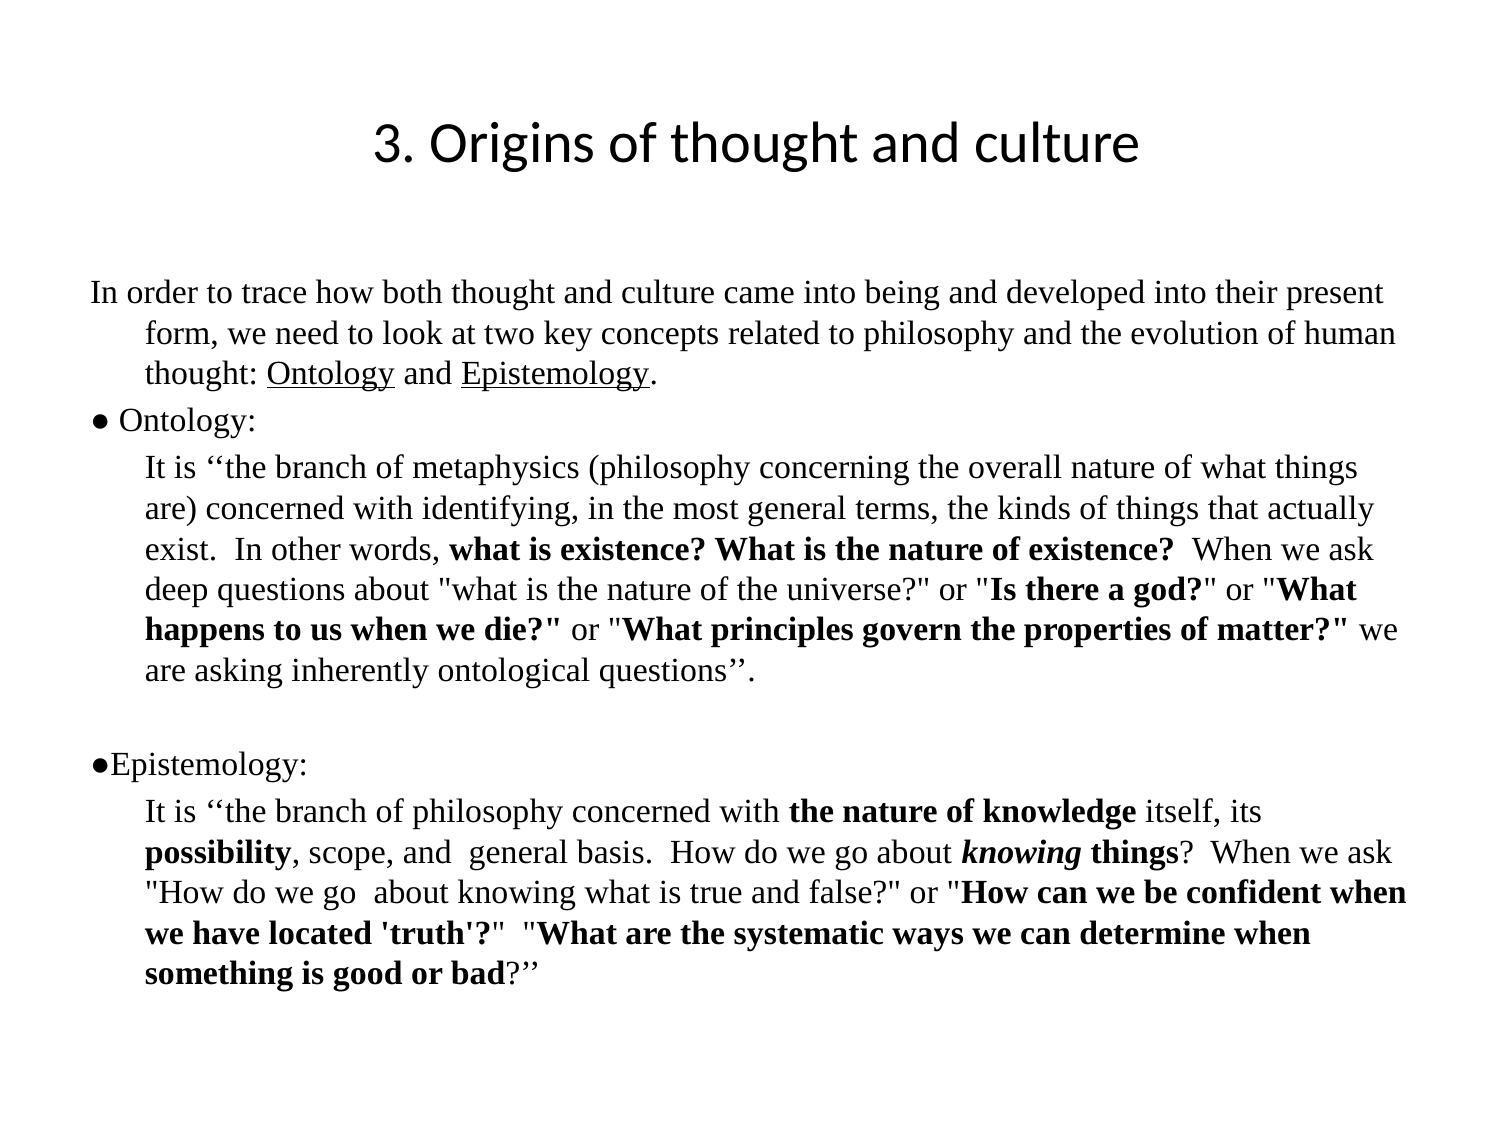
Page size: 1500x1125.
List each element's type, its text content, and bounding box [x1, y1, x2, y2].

title 3. Origins of thought and culture [75, 45, 1425, 233]
list In order to trace how both thought and culture came into being and developed into their present form, we need to look at two key concepts related to philosophy and the evolution of human thought: Ontology and Epistemology. ● Ontology: It is ‘‘the branch of metaphysics (philosophy concerning the overall nature of what things are) concerned with identifying, in the most general terms, the kinds of things that actually exist. In other words, what is existence? What is the nature of existence? When we ask deep questions about "what is the nature of the universe?" or "Is there a god?" or "What happens to us when we die?" or "What principles govern the properties of matter?" we are asking inherently ontological questions’’. ●Epistemology: It is ‘‘the branch of philosophy concerned with the nature of knowledge itself, its possibility, scope, and general basis. How do we go about knowing things? When we ask "How do we go about knowing what is true and false?" or "How can we be confident when we have located 'truth'?" "What are the systematic ways we can determine when something is good or bad?’’ [75, 262, 1425, 1005]
